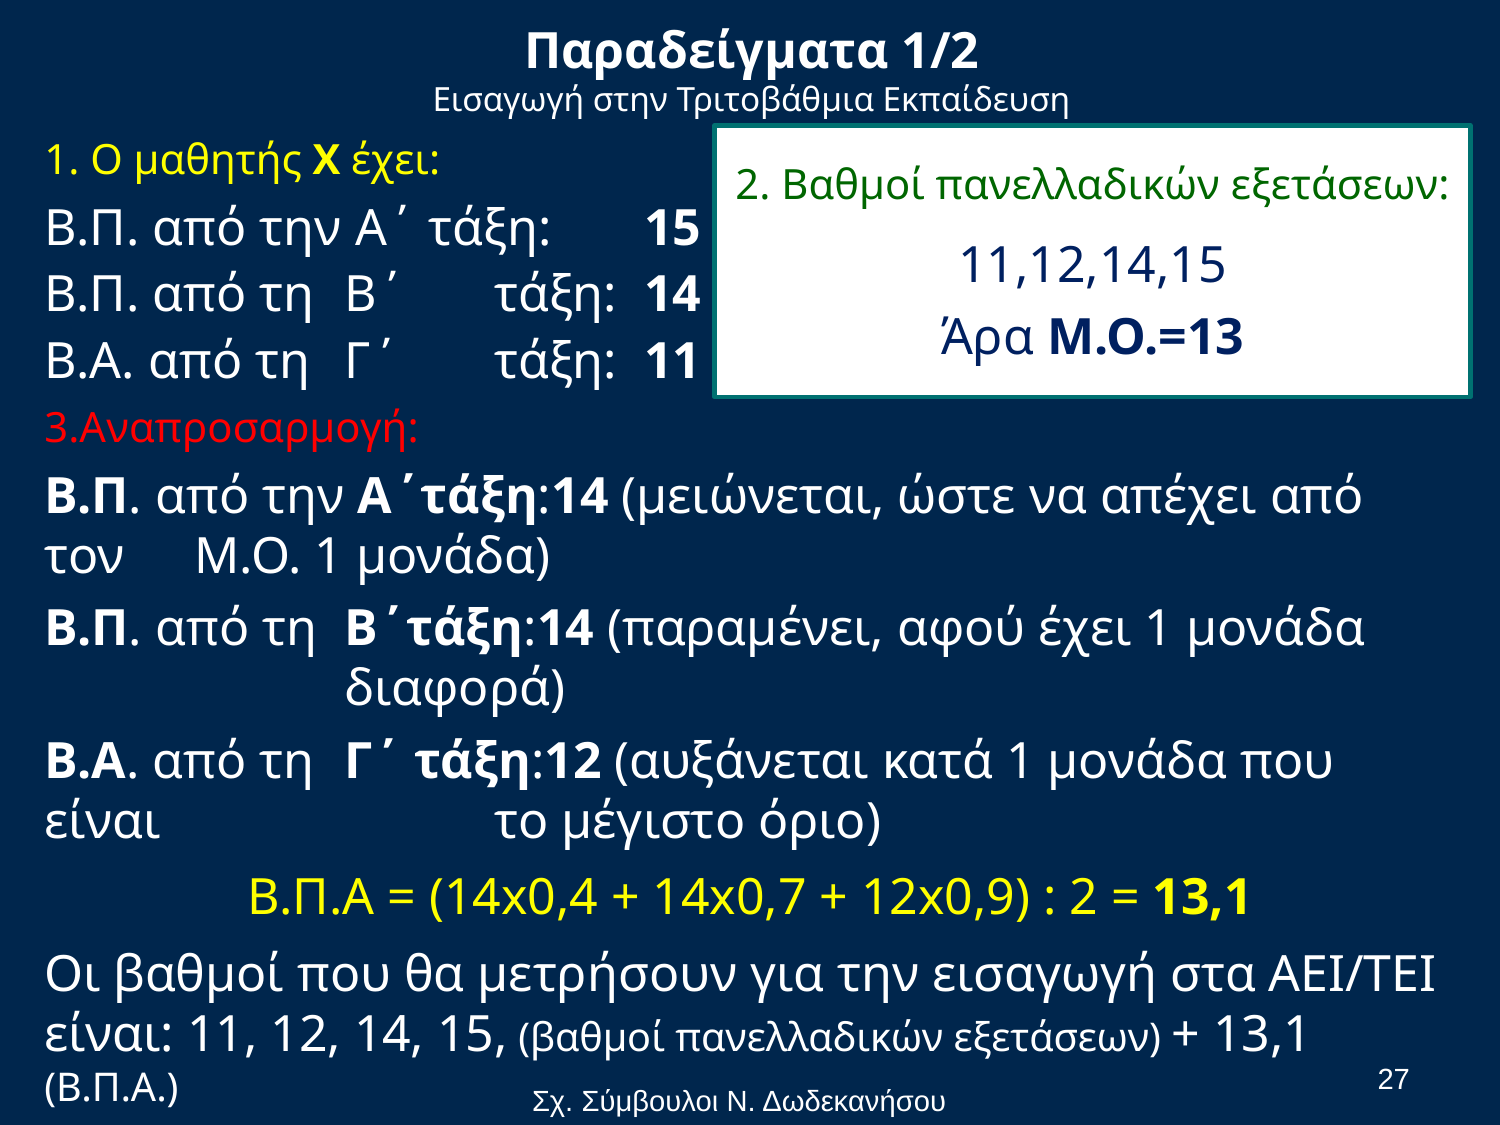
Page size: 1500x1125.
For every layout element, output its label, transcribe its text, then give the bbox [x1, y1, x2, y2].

text_box 2. Βαθμοί πανελλαδικών εξετάσεων: 11,12,14,15 Άρα Μ.Ο.=13 [712, 123, 1473, 399]
list 1. Ο μαθητής Χ έχει: Β.Π. από την Α΄ τάξη: 15 Β.Π. από τη Β΄ τάξη: 14 Β.Α. από τη Γ΄ τάξη: 11 3.Αναπροσαρμογή: Β.Π. από την Α΄τάξη:14 (μειώνεται, ώστε να απέχει από τον Μ.Ο. 1 μονάδα) Β.Π. από τη Β΄τάξη:14 (παραμένει, αφού έχει 1 μονάδα διαφορά) Β.Α. από τη Γ΄ τάξη:12 (αυξάνεται κατά 1 μονάδα που είναι το μέγιστο όριο) Β.Π.Α = (14x0,4 + 14x0,7 + 12x0,9) : 2 = 13,1 Οι βαθμοί που θα μετρήσουν για την εισαγωγή στα ΑΕΙ/ΤΕΙ είναι: 11, 12, 14, 15, (βαθμοί πανελλαδικών εξετάσεων) + 13,1 (Β.Π.Α.) [29, 125, 1471, 1095]
slide_number 27 [1074, 1024, 1426, 1103]
title Παραδείγματα 1/2 Εισαγωγή στην Τριτοβάθμια Εκπαίδευση [76, 0, 1428, 125]
footer Σχ. Σύμβουλοι Ν. Δωδεκανήσου [501, 1095, 978, 1125]
